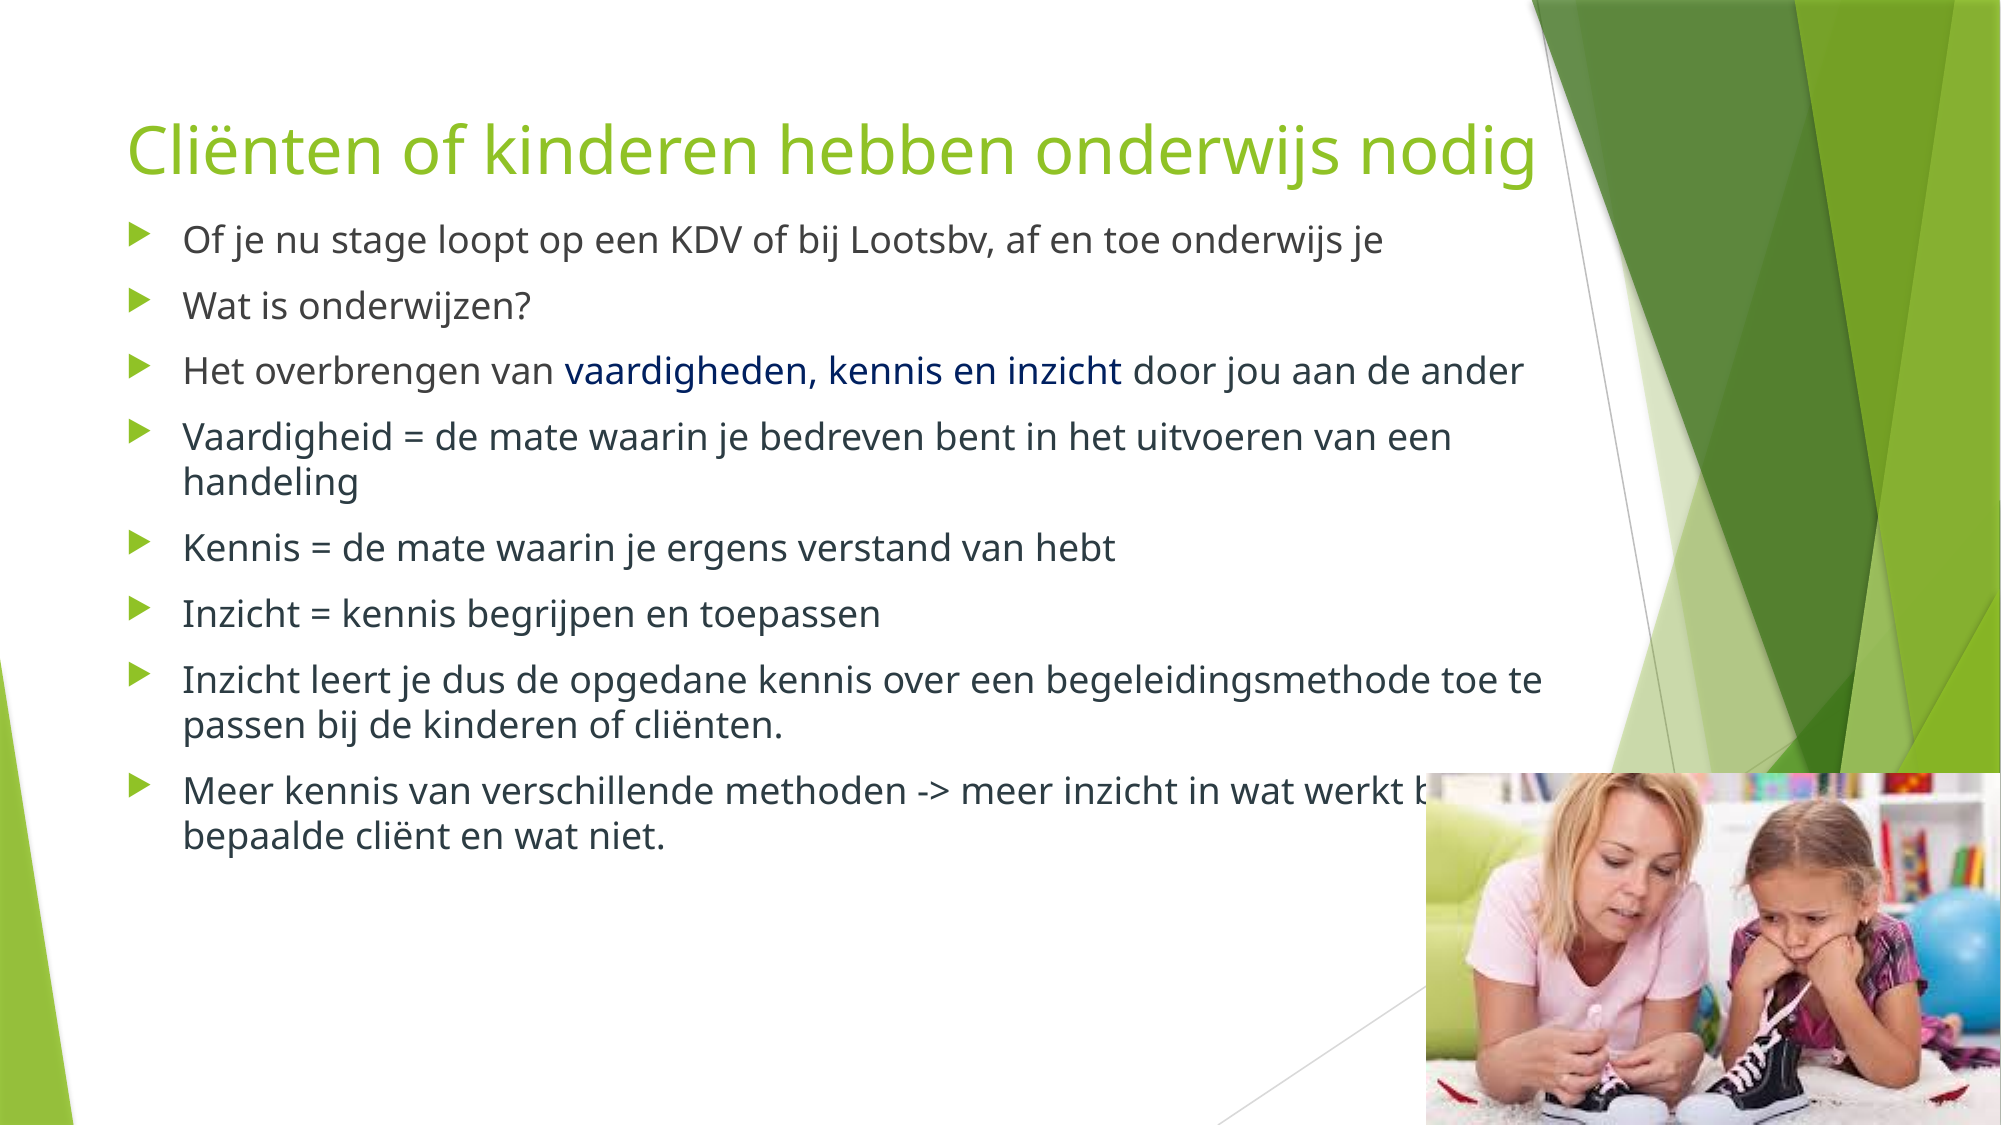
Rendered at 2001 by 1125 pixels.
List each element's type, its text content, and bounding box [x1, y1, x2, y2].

list Of je nu stage loopt op een KDV of bij Lootsbv, af en toe onderwijs je Wat is onderwijzen? Het overbrengen van vaardigheden, kennis en inzicht door jou aan de ander Vaardigheid = de mate waarin je bedreven bent in het uitvoeren van een handeling Kennis = de mate waarin je ergens verstand van hebt Inzicht = kennis begrijpen en toepassen Inzicht leert je dus de opgedane kennis over een begeleidingsmethode toe te passen bij de kinderen of cliënten. Meer kennis van verschillende methoden -> meer inzicht in wat werkt bij een bepaalde cliënt en wat niet. [111, 208, 1650, 855]
title Cliënten of kinderen hebben onderwijs nodig [111, 99, 1783, 317]
picture [1426, 773, 2000, 1125]
